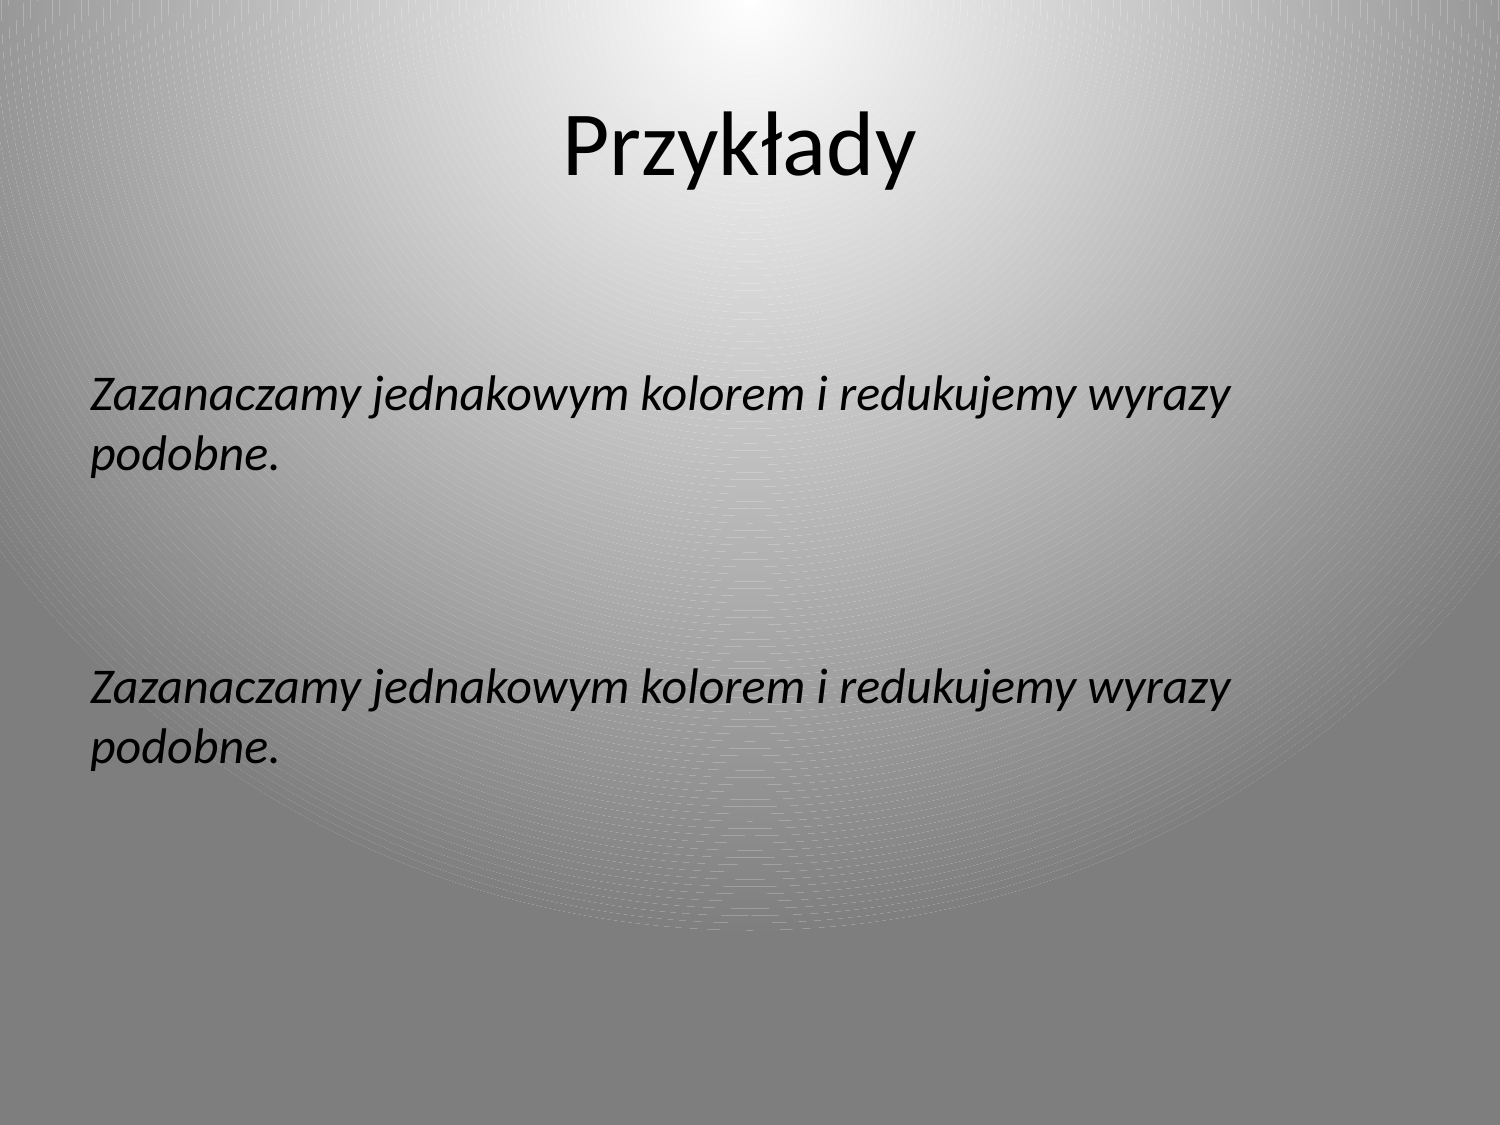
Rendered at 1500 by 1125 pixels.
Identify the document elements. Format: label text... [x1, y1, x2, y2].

title Przykłady [75, 45, 1425, 233]
